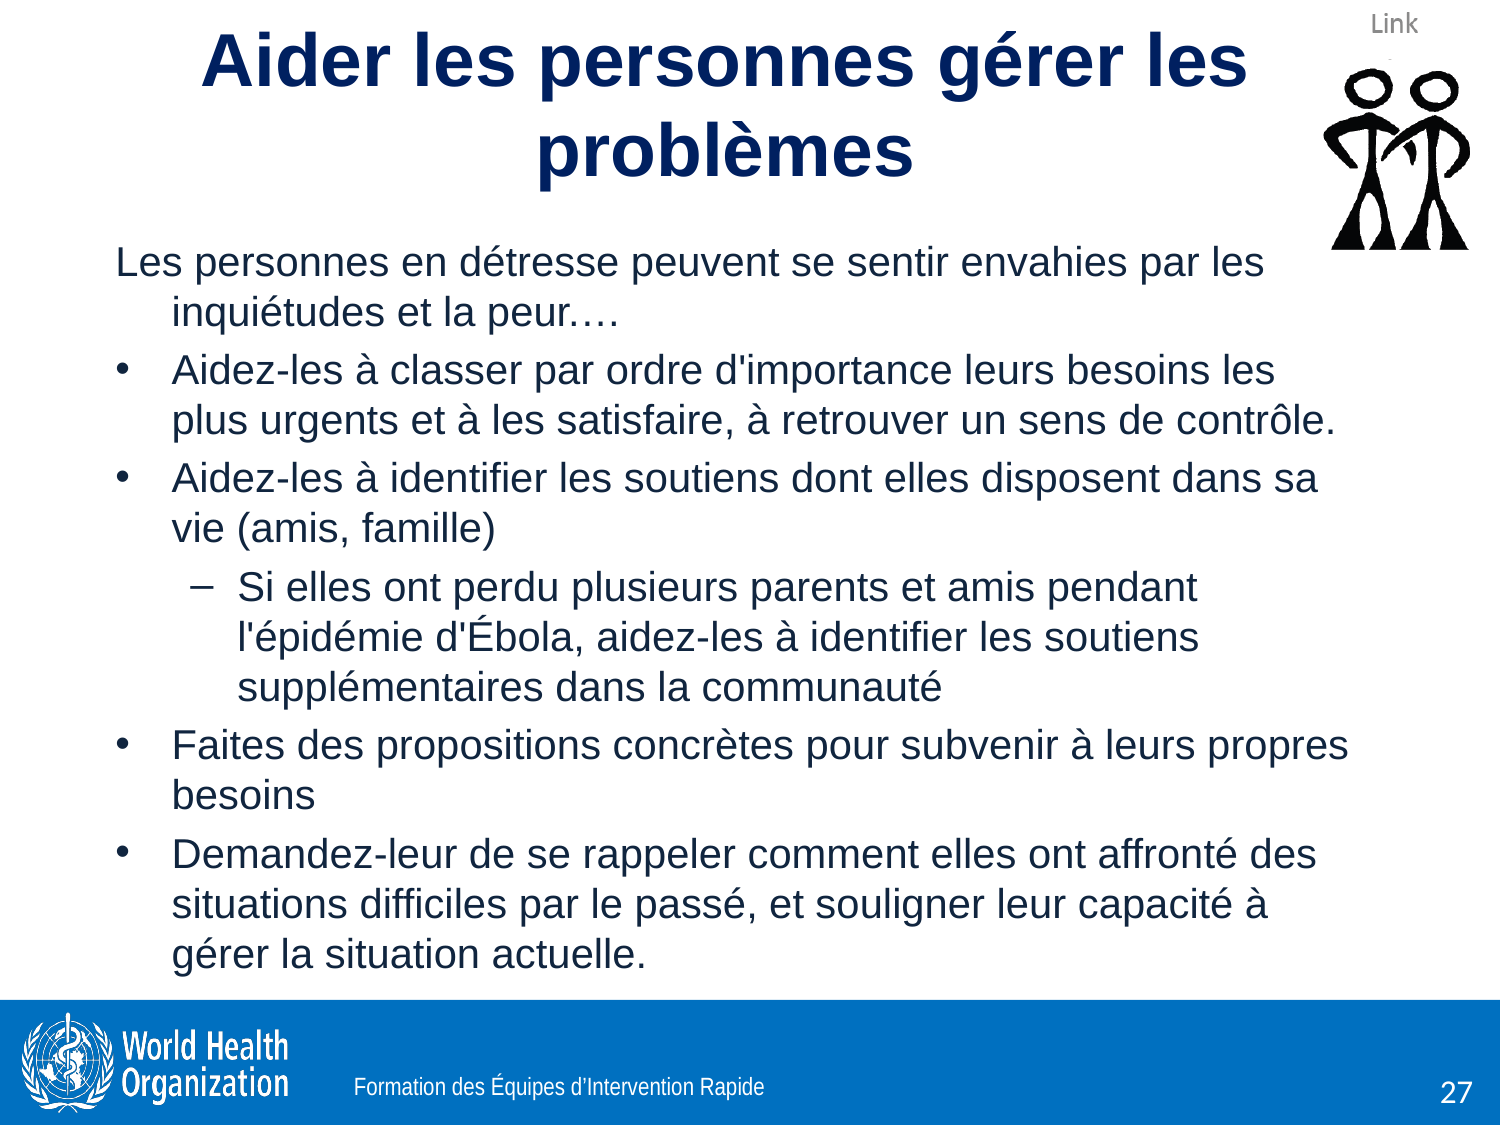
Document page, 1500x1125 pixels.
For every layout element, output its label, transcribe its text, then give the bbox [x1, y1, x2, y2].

picture [1304, 0, 1488, 268]
title Aider les personnes gérer les problèmes [134, 7, 1299, 195]
list Les personnes en détresse peuvent se sentir envahies par les inquiétudes et la peur.… Aidez-les à classer par ordre d'importance leurs besoins les plus urgents et à les satisfaire, à retrouver un sens de contrôle. Aidez-les à identifier les soutiens dont elles disposent dans sa vie (amis, famille) Si elles ont perdu plusieurs parents et amis pendant l'épidémie d'Ébola, aidez-les à identifier les soutiens supplémentaires dans la communauté Faites des propositions concrètes pour subvenir à leurs propres besoins Demandez-leur de se rappeler comment elles ont affronté des situations difficiles par le passé, et souligner leur capacité à gérer la situation actuelle. [100, 227, 1378, 953]
picture [21, 1012, 288, 1113]
